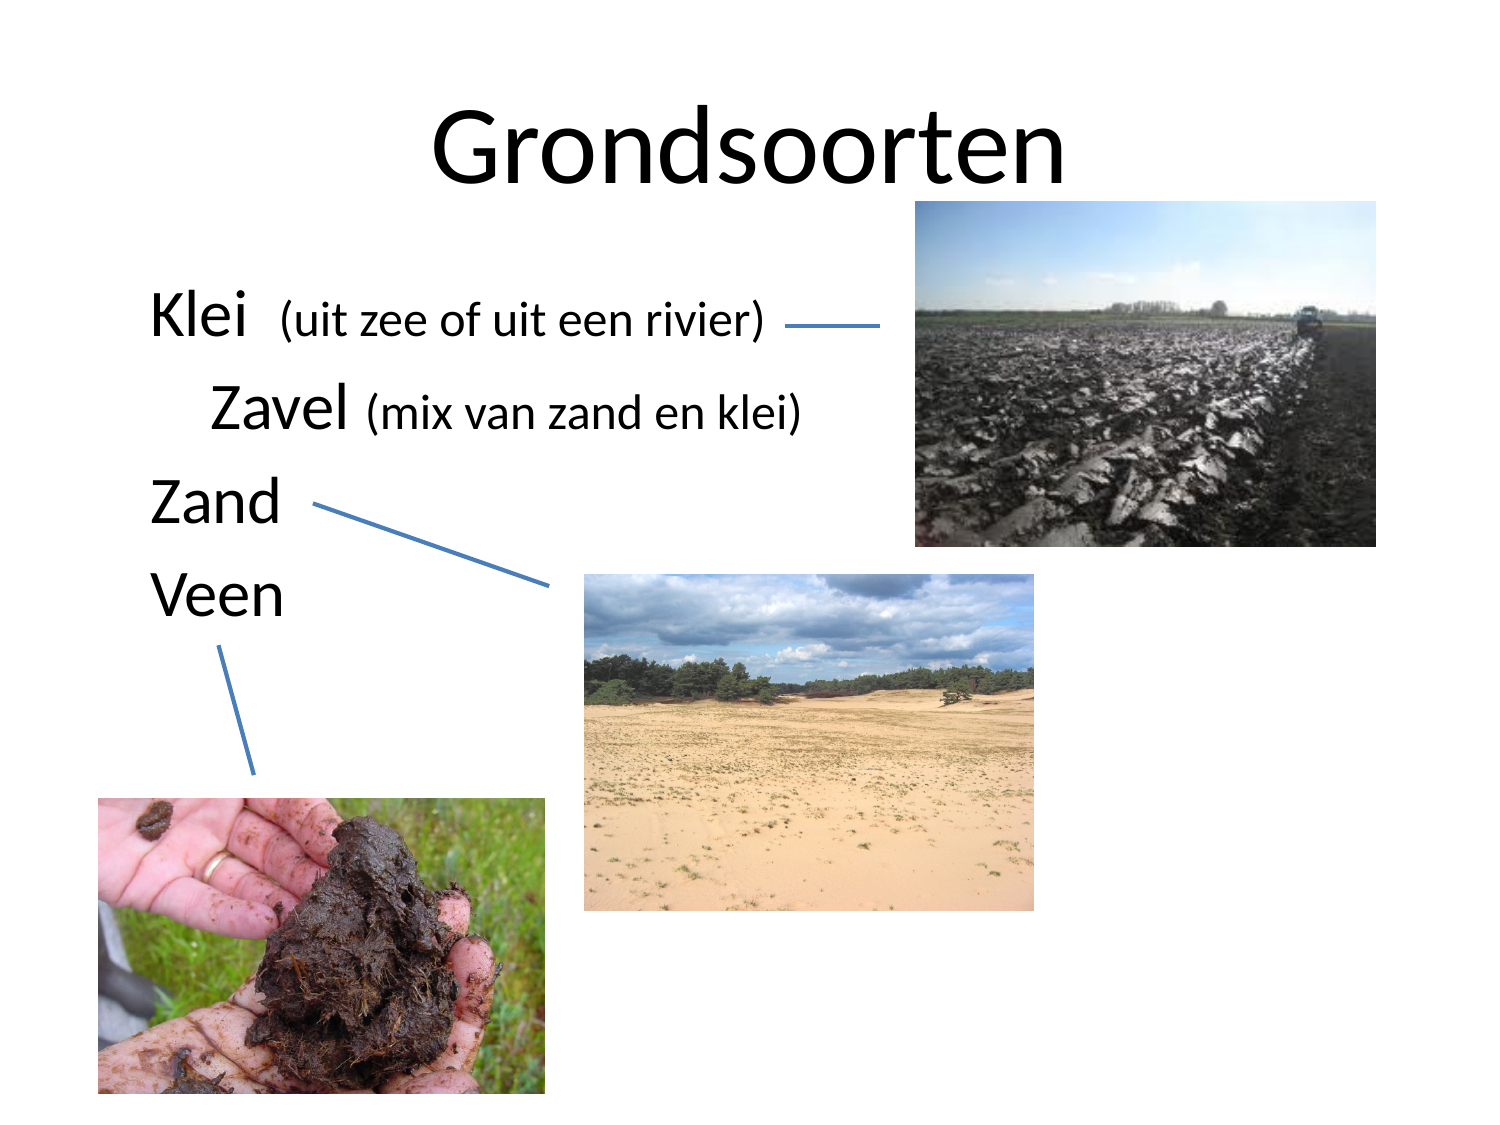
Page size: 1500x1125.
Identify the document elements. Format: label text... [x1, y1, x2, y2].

title Grondsoorten [75, 45, 1425, 233]
picture [584, 574, 1034, 912]
list Klei (uit zee of uit een rivier) Zavel (mix van zand en klei) Zand Veen [75, 262, 1425, 1005]
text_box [312, 503, 550, 587]
picture [98, 798, 545, 1095]
picture [915, 201, 1377, 547]
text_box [218, 644, 255, 776]
